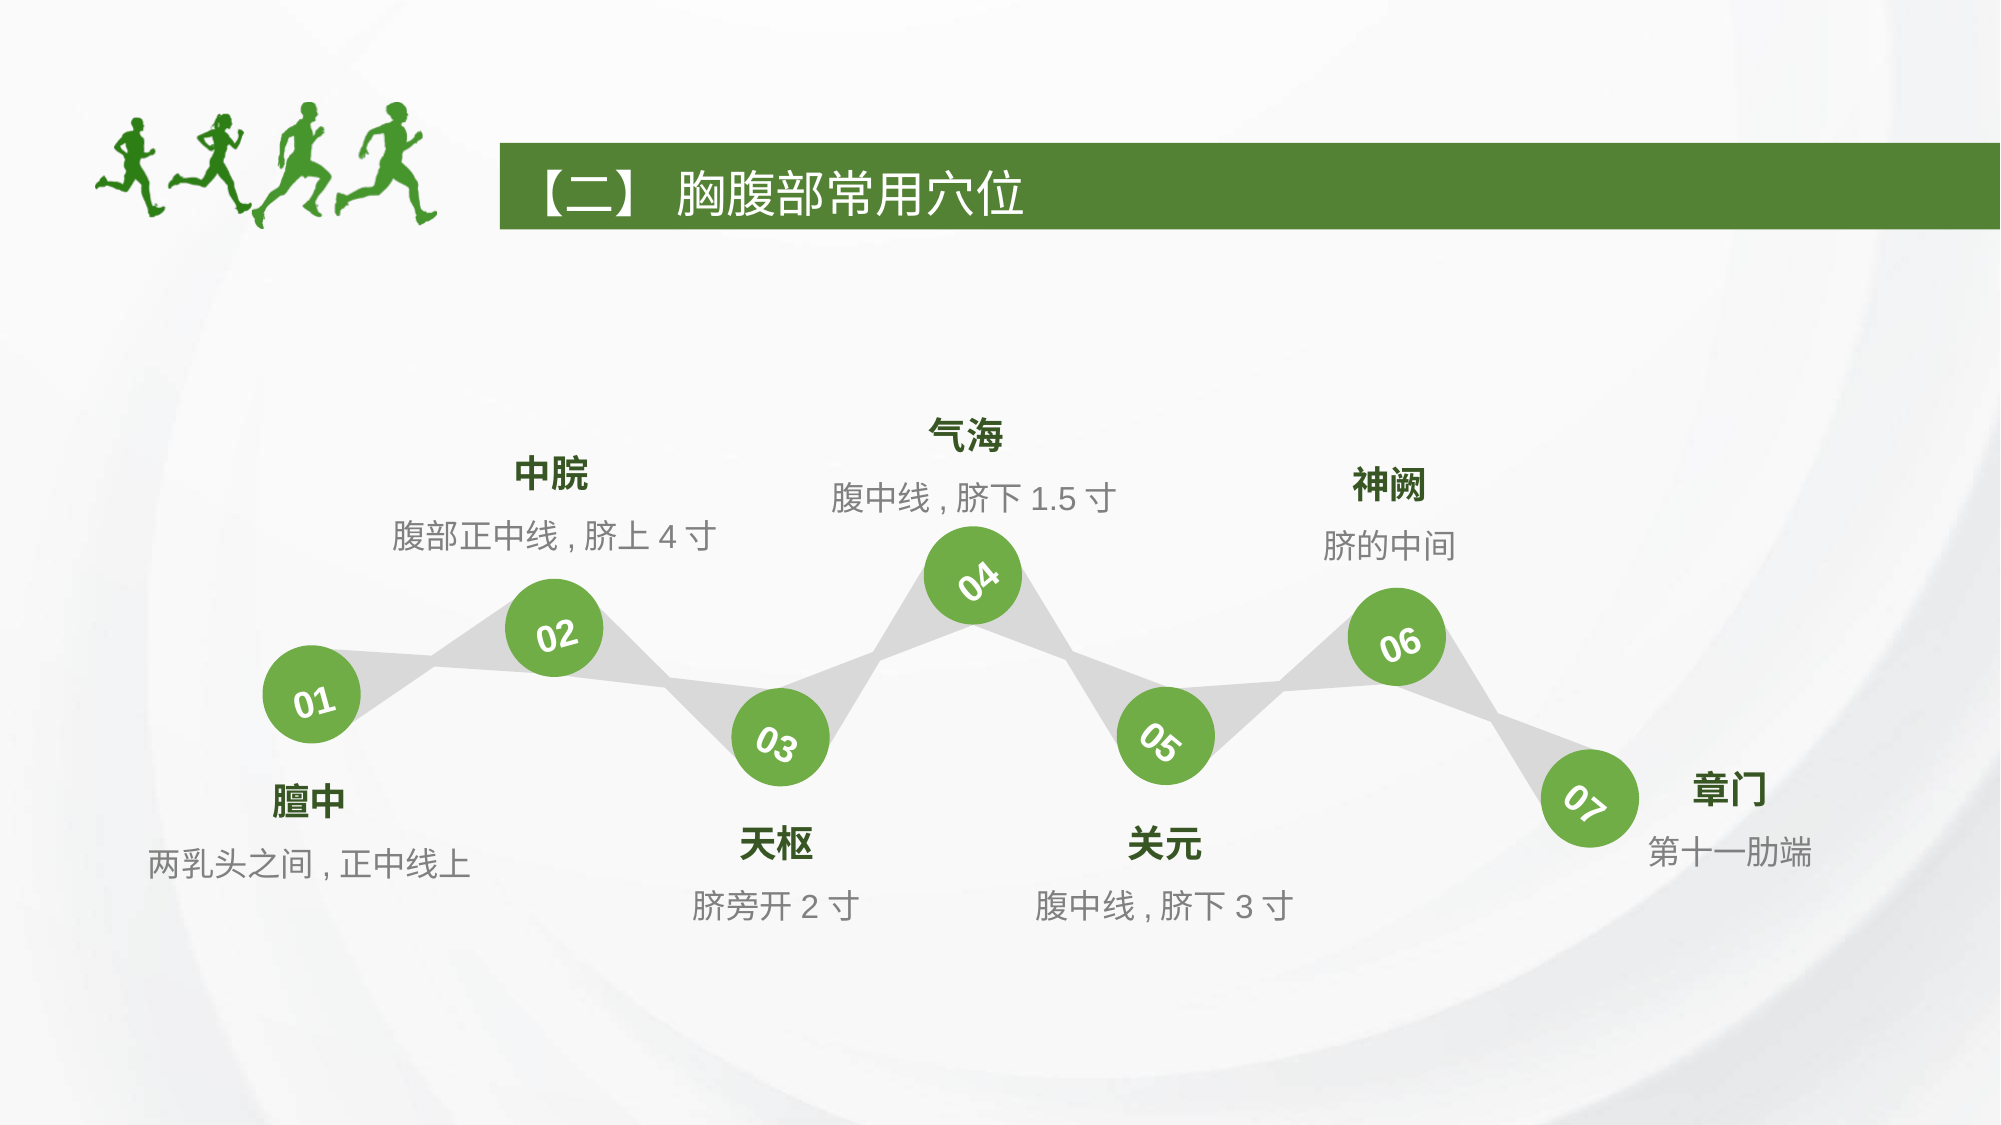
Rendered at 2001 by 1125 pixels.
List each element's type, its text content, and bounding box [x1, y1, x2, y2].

text_box [1395, 625, 1593, 805]
text_box 天枢 脐旁开2寸 [678, 790, 876, 933]
text_box 02 [505, 578, 604, 677]
text_box [1181, 615, 1383, 758]
text_box [973, 567, 1165, 745]
text_box 膻中 两乳头之间,正中线上 [132, 747, 487, 890]
text_box 03 [731, 688, 830, 787]
text_box [333, 599, 532, 723]
text_box 关元 腹中线,脐下3寸 [1020, 790, 1310, 933]
text_box 06 [1347, 587, 1446, 686]
picture [0, 0, 2001, 1125]
text_box 中脘 腹部正中线,脐上4寸 [377, 420, 733, 563]
text_box 神阙 脐的中间 [1308, 430, 1472, 573]
text_box 01 [262, 645, 361, 744]
text_box [778, 566, 973, 745]
text_box 05 [1116, 686, 1215, 786]
text_box 【二】 胸腹部常用穴位 [499, 142, 2000, 230]
text_box 章门 第十一肋端 [1632, 736, 1829, 879]
text_box 04 [923, 526, 1023, 625]
text_box 07 [1540, 749, 1632, 848]
text_box 气海 腹中线,脐下1.5寸 [816, 382, 1133, 525]
text_box [566, 608, 768, 759]
